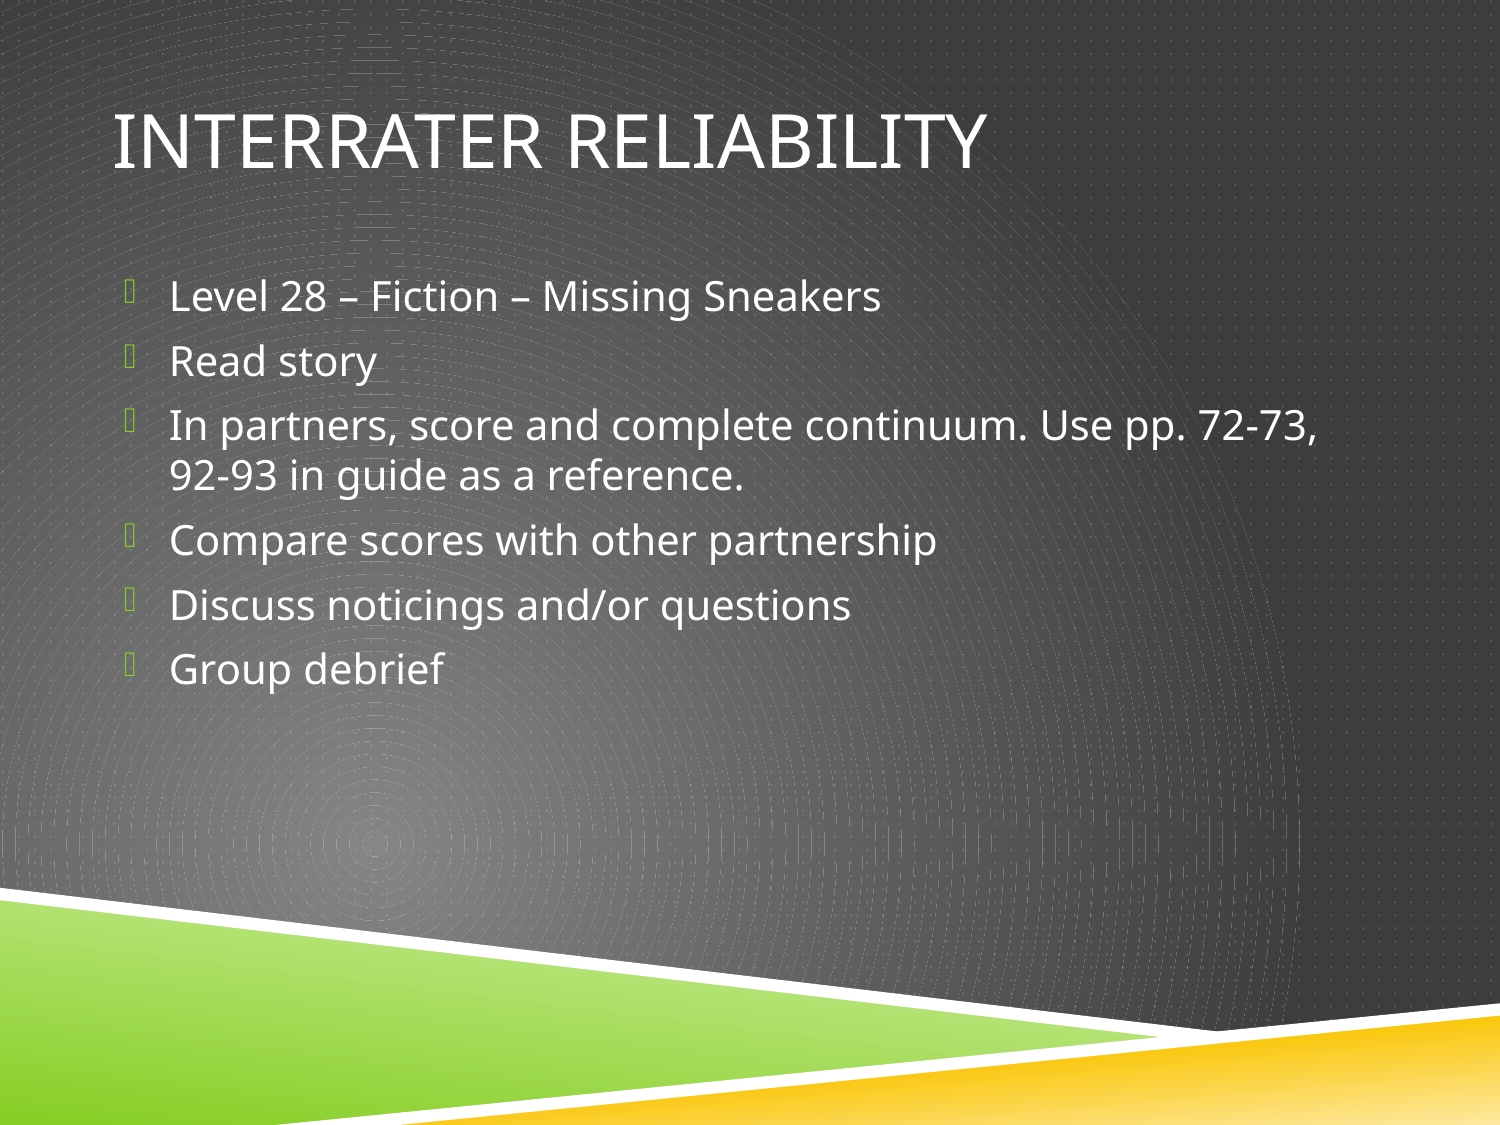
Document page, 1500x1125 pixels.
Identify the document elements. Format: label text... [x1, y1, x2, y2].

title Interrater reliability [112, 45, 1388, 233]
list Level 28 – Fiction – Missing Sneakers Read story In partners, score and complete continuum. Use pp. 72-73, 92-93 in guide as a reference. Compare scores with other partnership Discuss noticings and/or questions Group debrief [112, 262, 1388, 875]
